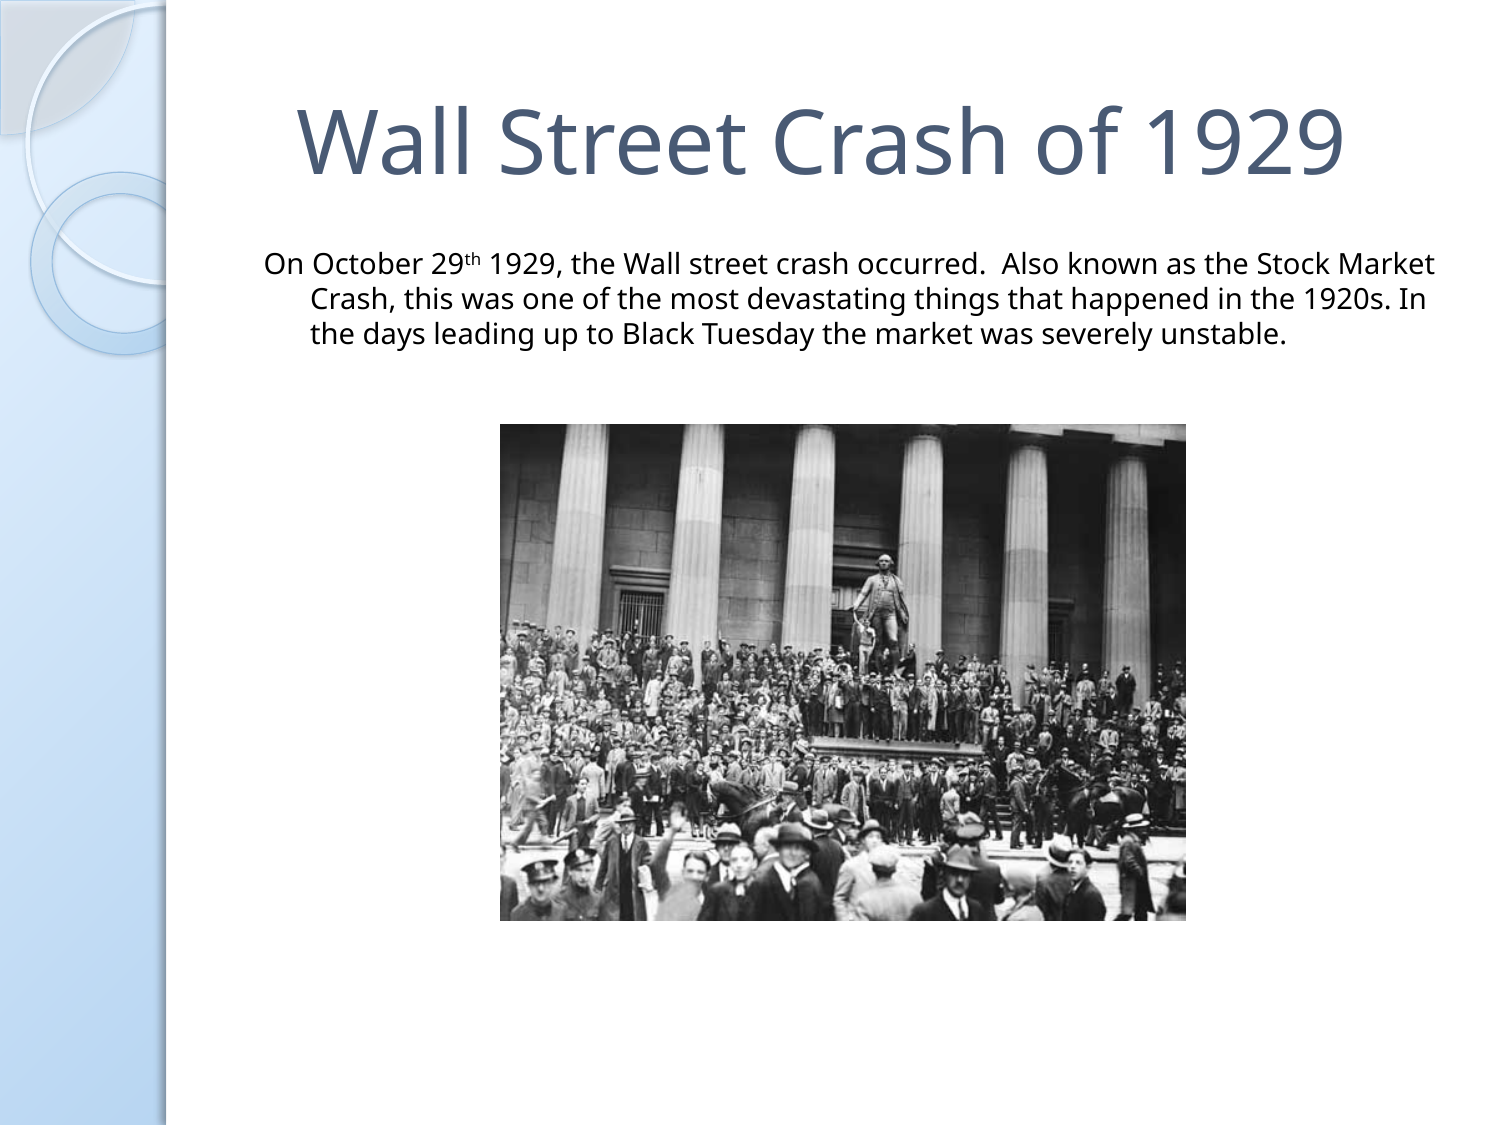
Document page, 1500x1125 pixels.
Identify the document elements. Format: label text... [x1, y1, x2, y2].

picture [499, 424, 1186, 922]
title Wall Street Crash of 1929 [235, 45, 1466, 233]
list On October 29th 1929, the Wall street crash occurred. Also known as the Stock Market Crash, this was one of the most devastating things that happened in the 1920s. In the days leading up to Black Tuesday the market was severely unstable. [235, 237, 1466, 1025]
